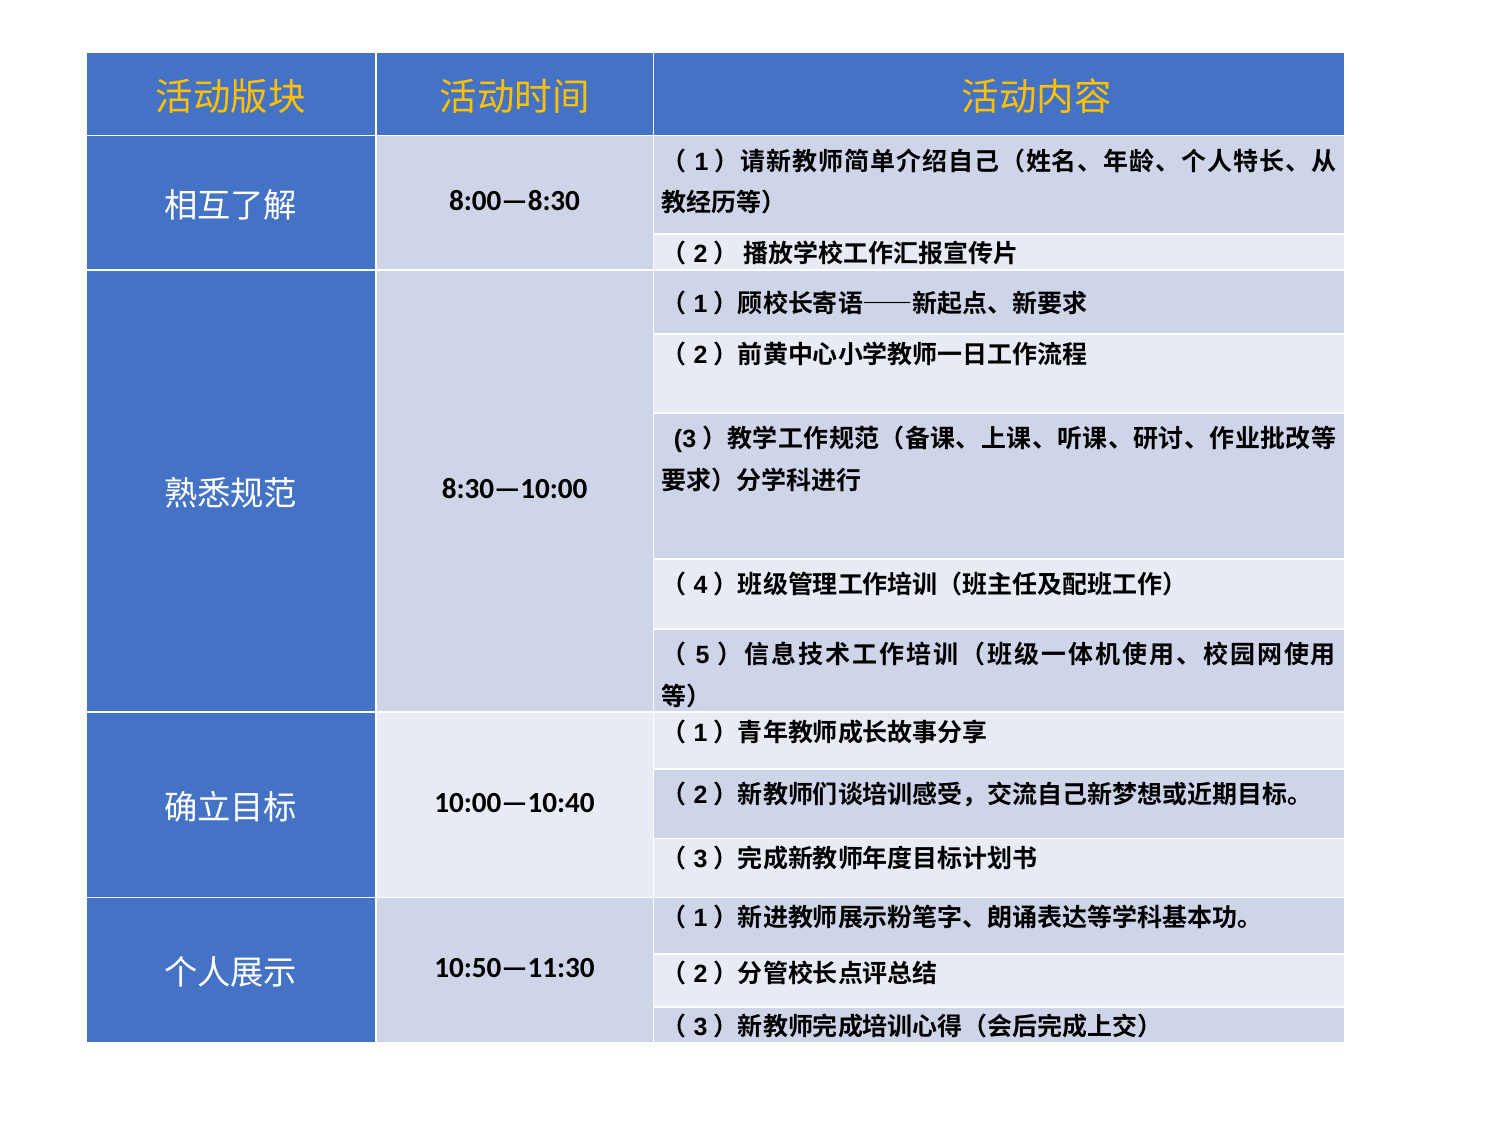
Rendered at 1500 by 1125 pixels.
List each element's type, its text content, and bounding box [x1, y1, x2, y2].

table_cell （3）新教师完成培训心得（会后完成上交） [654, 1008, 1344, 1042]
table_cell 10:50—11:30 [377, 898, 653, 1042]
table_cell （3）完成新教师年度目标计划书 [654, 839, 1344, 897]
table_cell （1）请新教师简单介绍自己（姓名、年龄、个人特长、从教经历等） [654, 136, 1344, 233]
table_cell （1）新进教师展示粉笔字、朗诵表达等学科基本功。 [654, 898, 1344, 953]
table_header 活动时间 [377, 53, 653, 135]
table_cell （2）前黄中心小学教师一日工作流程 [654, 335, 1344, 412]
table_cell （1）顾校长寄语——新起点、新要求 [654, 271, 1344, 333]
table_cell 个人展示 [87, 898, 375, 1042]
table_cell （5）信息技术工作培训（班级一体机使用、校园网使用等） [654, 630, 1344, 711]
table_header 活动内容 [654, 53, 1344, 135]
table_cell （2）分管校长点评总结 [654, 955, 1344, 1006]
table_cell 8:00—8:30 [377, 136, 653, 269]
table_cell （2）新教师们谈培训感受，交流自己新梦想或近期目标。 [654, 770, 1344, 838]
table_cell （2） 播放学校工作汇报宣传片 [654, 235, 1344, 269]
table_cell 确立目标 [87, 713, 375, 897]
table_cell 熟悉规范 [87, 271, 375, 711]
table_header 活动版块 [87, 53, 375, 135]
table_cell 相互了解 [87, 136, 375, 269]
table_cell （4）班级管理工作培训（班主任及配班工作） [654, 560, 1344, 628]
table_cell (3）教学工作规范（备课、上课、听课、研讨、作业批改等要求）分学科进行 [654, 414, 1344, 558]
table_cell 10:00—10:40 [377, 713, 653, 897]
table_cell 8:30—10:00 [377, 271, 653, 711]
table_cell （1）青年教师成长故事分享 [654, 713, 1344, 768]
